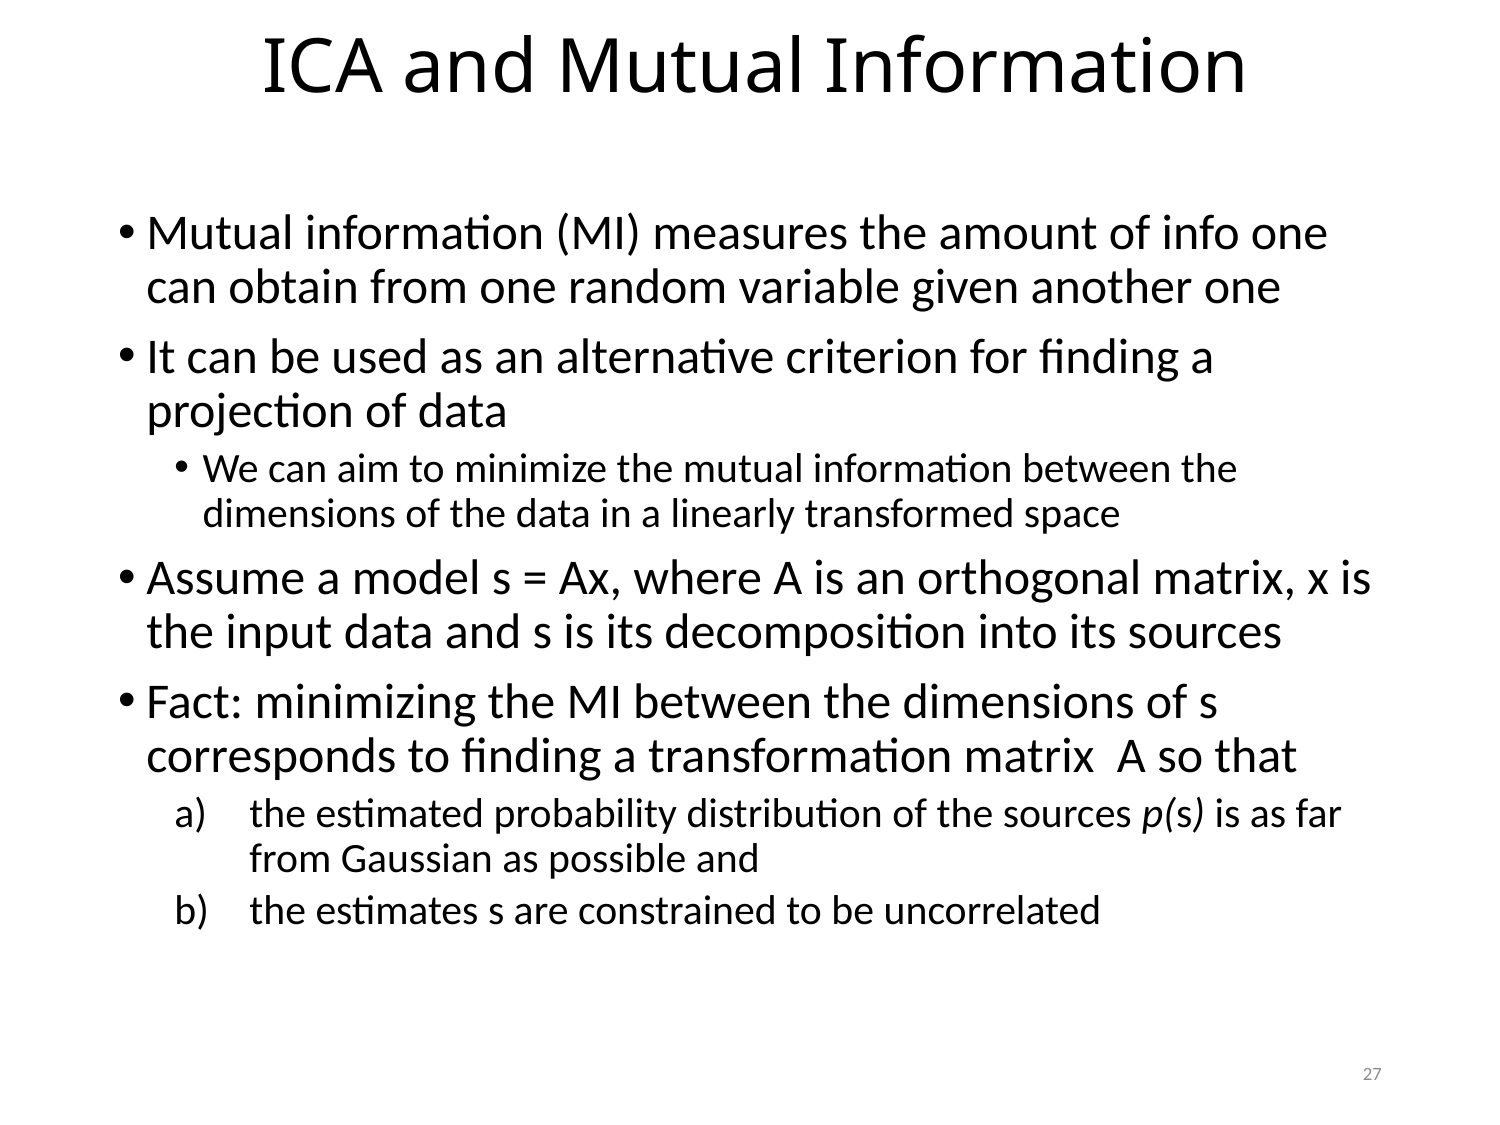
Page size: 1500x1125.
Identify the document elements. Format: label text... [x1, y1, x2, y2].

slide_number 27 [1059, 1042, 1397, 1103]
list Mutual information (MI) measures the amount of info one can obtain from one random variable given another one It can be used as an alternative criterion for finding a projection of data We can aim to minimize the mutual information between the dimensions of the data in a linearly transformed space Assume a model s = Ax, where A is an orthogonal matrix, x is the input data and s is its decomposition into its sources Fact: minimizing the MI between the dimensions of s corresponds to finding a transformation matrix A so that the estimated probability distribution of the sources p(s) is as far from Gaussian as possible and the estimates s are constrained to be uncorrelated [103, 199, 1397, 1014]
title ICA and Mutual Information [247, 10, 1397, 126]
